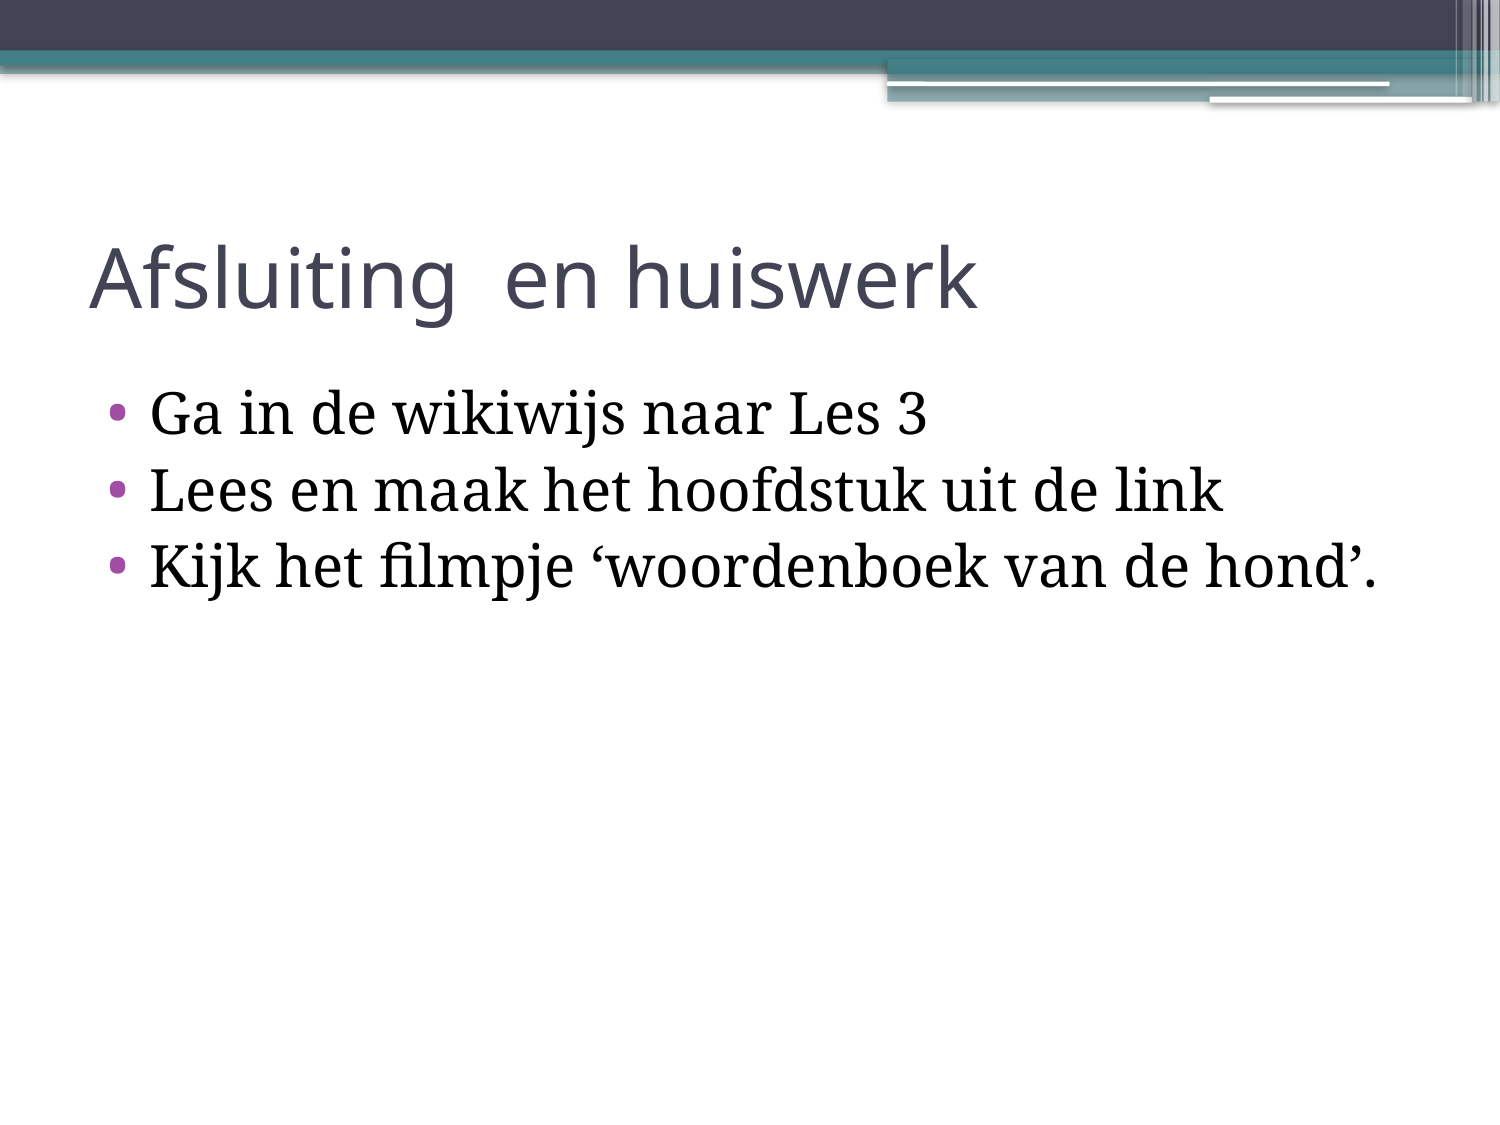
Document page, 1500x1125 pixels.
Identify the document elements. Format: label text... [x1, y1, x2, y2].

title Afsluiting en huiswerk [75, 187, 1425, 363]
list Ga in de wikiwijs naar Les 3 Lees en maak het hoofdstuk uit de link Kijk het filmpje ‘woordenboek van de hond’. [75, 368, 1425, 1079]
